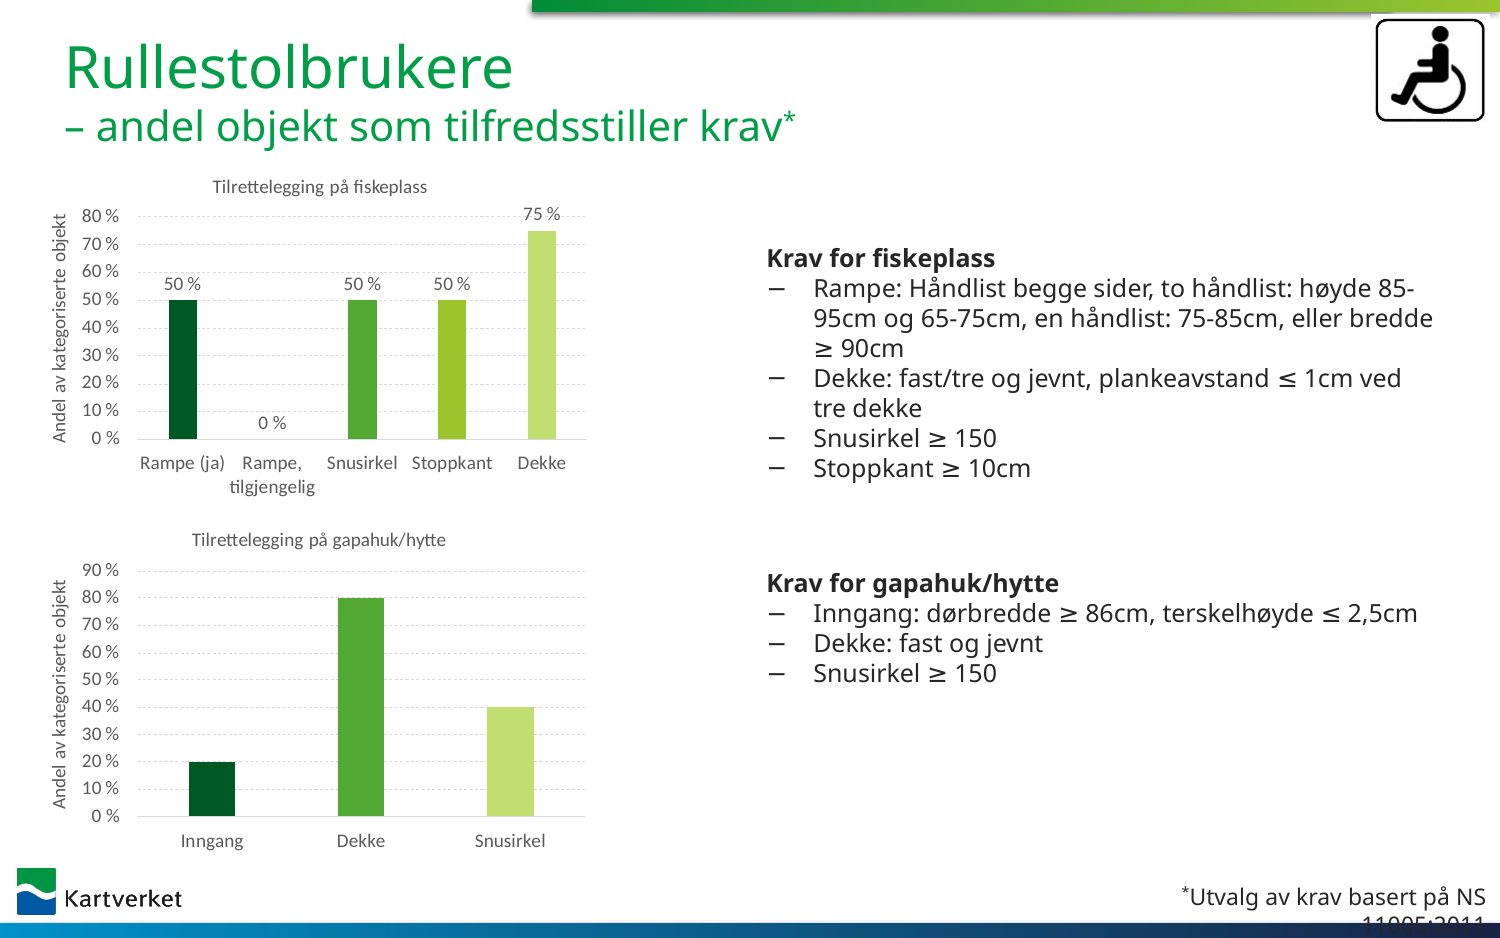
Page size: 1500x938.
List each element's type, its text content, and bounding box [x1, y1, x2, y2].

picture [41, 520, 596, 859]
text_box *Utvalg av krav basert på NS 11005:2011 [1068, 873, 1500, 938]
picture [41, 166, 598, 505]
text_box Rullestolbrukere – andel objekt som tilfredsstiller krav* [49, 29, 1431, 158]
text_box Krav for fiskeplass Rampe: Håndlist begge sider, to håndlist: høyde 85-95cm og 65-75cm, en håndlist: 75-85cm, eller bredde ≥ 90cm Dekke: fast/tre og jevnt, plankeavstand ≤ 1cm ved tre dekke Snusirkel ≥ 150 Stoppkant ≥ 10cm [751, 235, 1452, 490]
text_box Krav for gapahuk/hytte Inngang: dørbredde ≥ 86cm, terskelhøyde ≤ 2,5cm Dekke: fast og jevnt Snusirkel ≥ 150 [751, 560, 1452, 695]
picture [1371, 13, 1491, 127]
